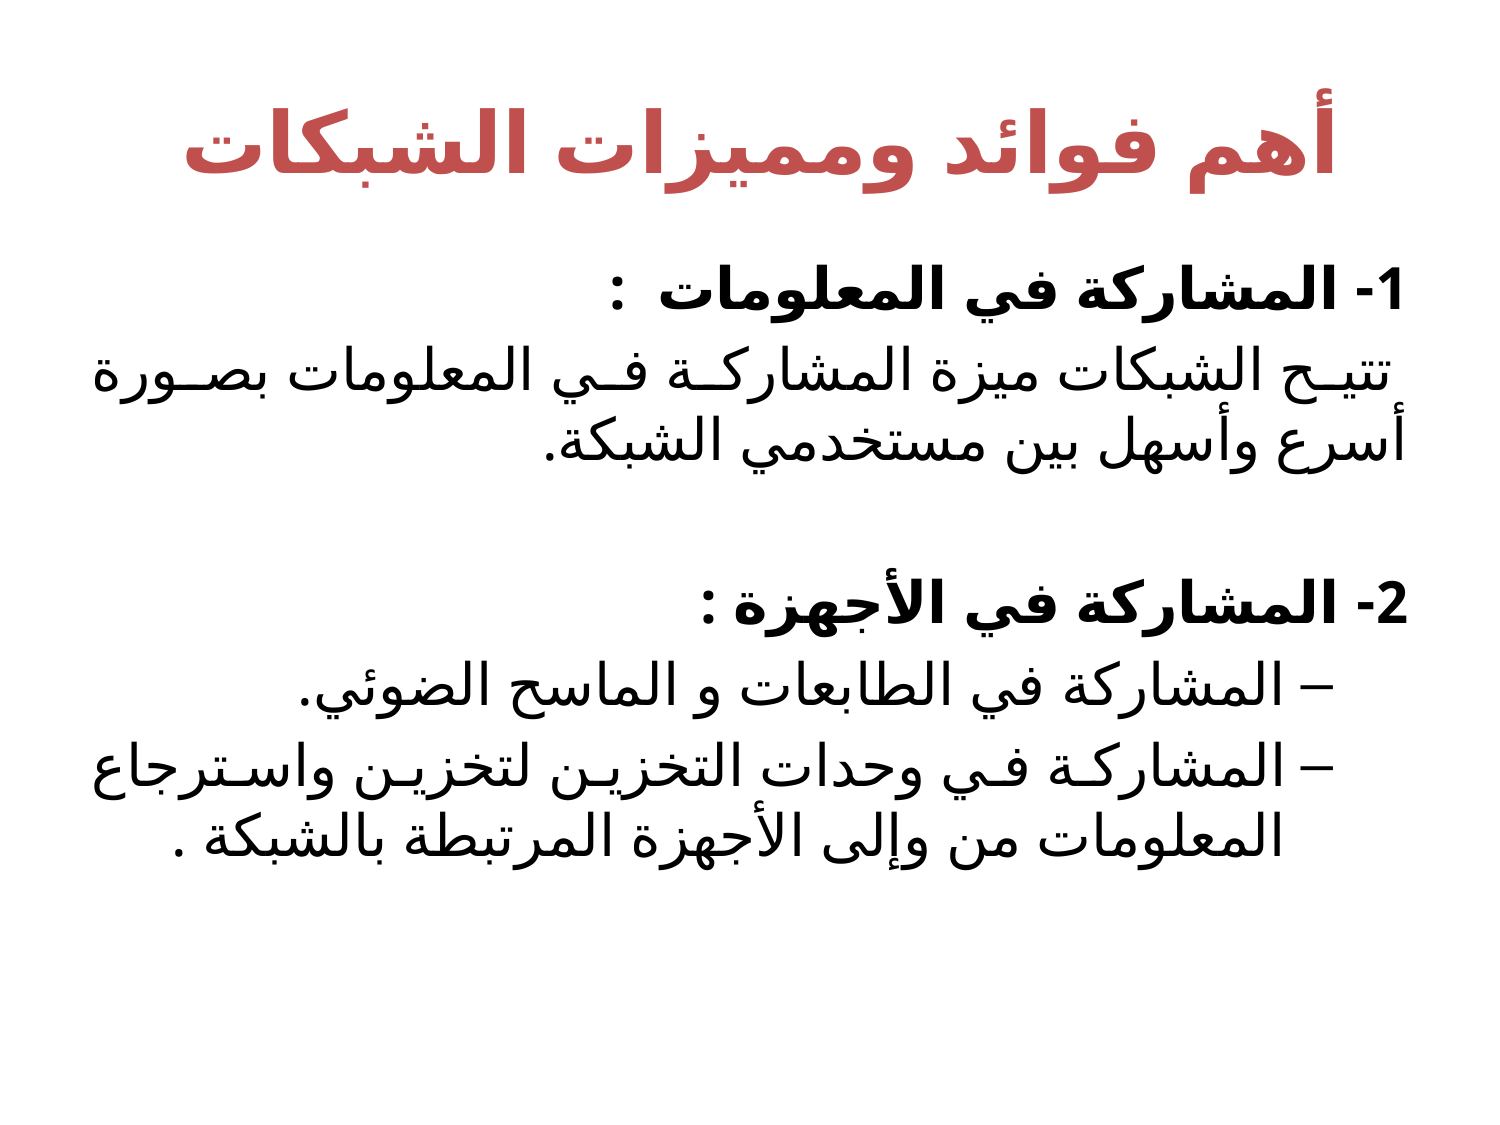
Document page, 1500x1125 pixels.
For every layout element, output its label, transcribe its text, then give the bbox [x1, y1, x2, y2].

list 1- المشاركة في المعلومات : تتيح الشبكات ميزة المشاركة في المعلومات بصورة أسرع وأسهل بين مستخدمي الشبكة. 2- المشاركة في الأجهزة : المشاركة في الطابعات و الماسح الضوئي. المشاركة في وحدات التخزين لتخزين واسترجاع المعلومات من وإلى الأجهزة المرتبطة بالشبكة . [76, 243, 1424, 1024]
title أهم فوائد ومميزات الشبكات [75, 45, 1425, 233]
